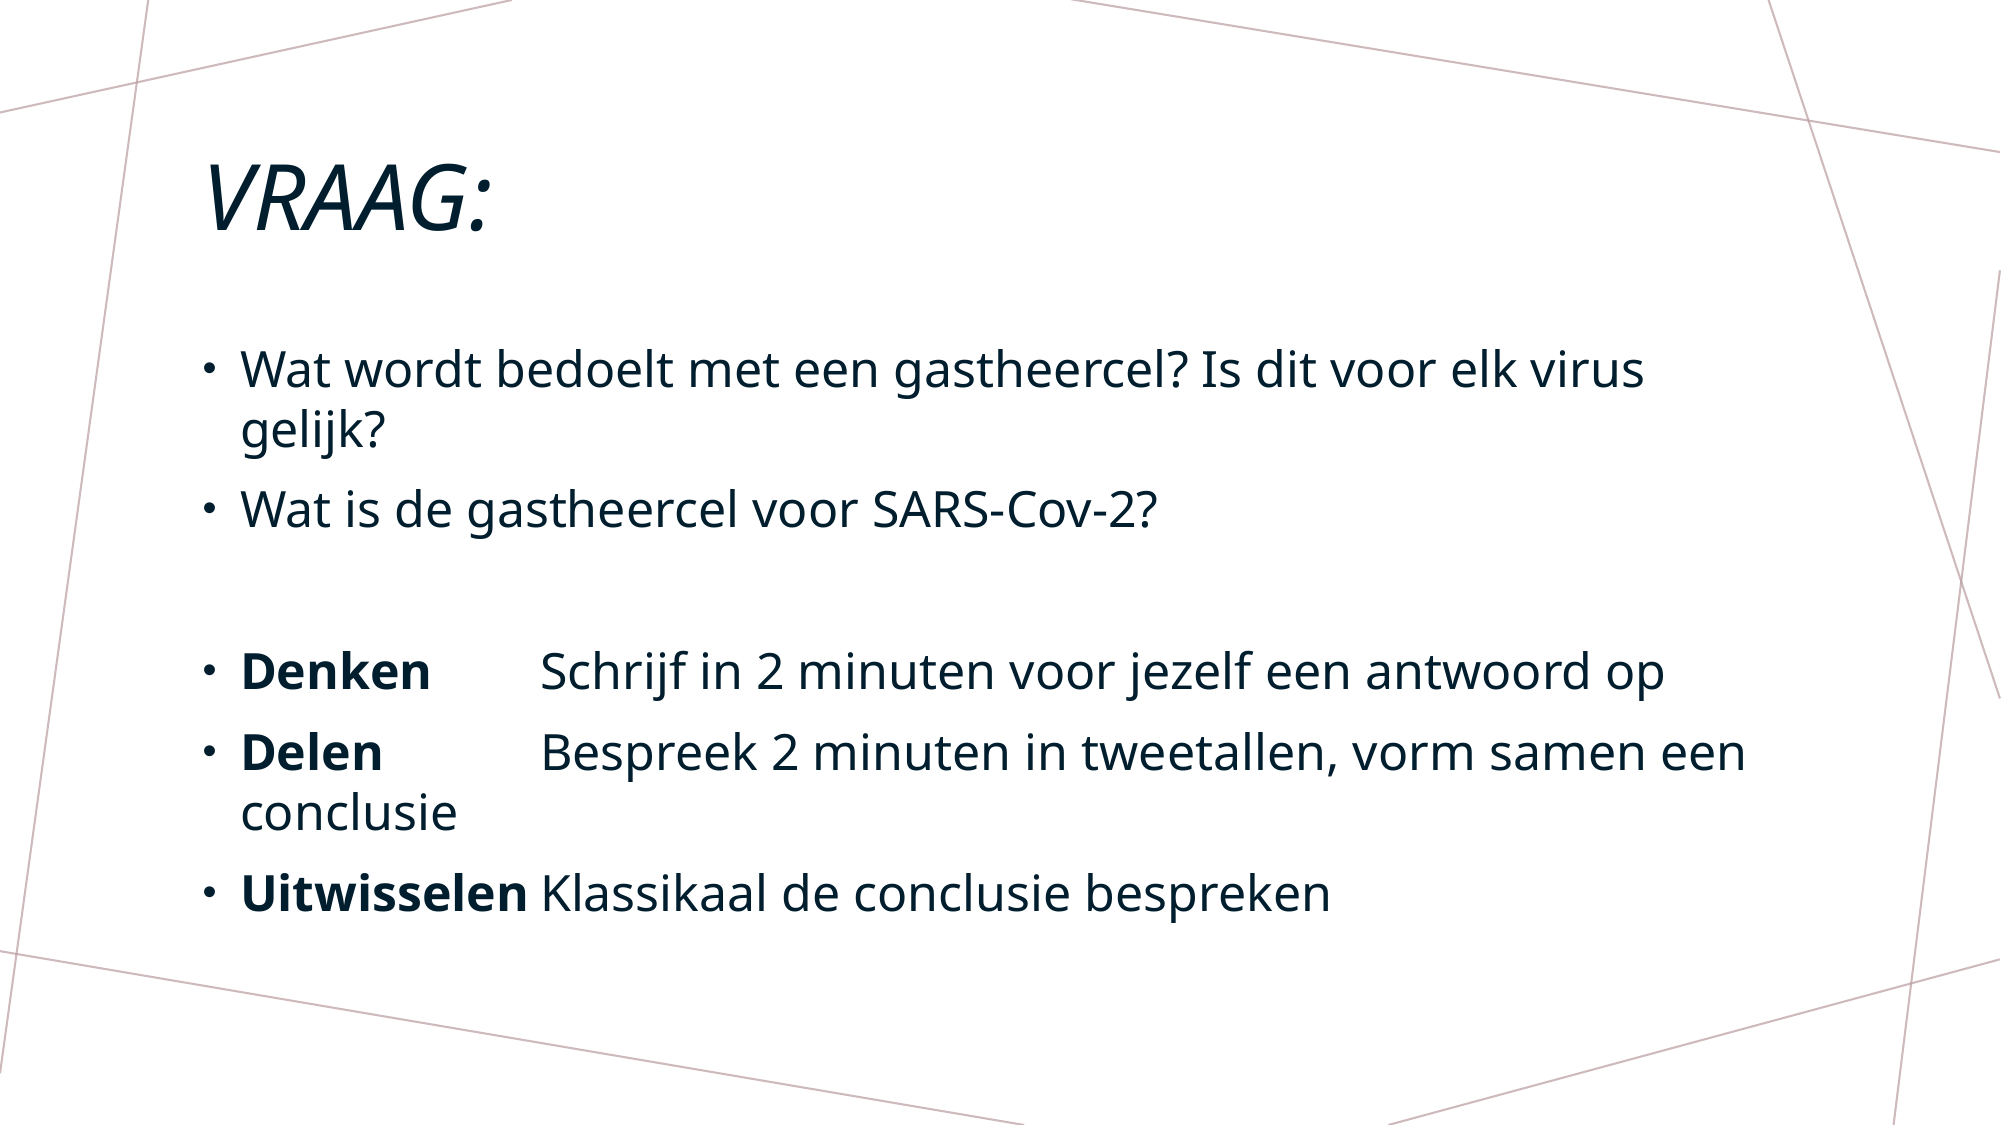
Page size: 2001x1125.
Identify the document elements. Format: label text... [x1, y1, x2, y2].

list Wat wordt bedoelt met een gastheercel? Is dit voor elk virus gelijk? Wat is de gastheercel voor SARS-Cov-2? Denken Schrijf in 2 minuten voor jezelf een antwoord op Delen Bespreek 2 minuten in tweetallen, vorm samen een conclusie Uitwisselen Klassikaal de conclusie bespreken [187, 329, 1813, 990]
title Vraag: [187, 87, 1813, 315]
